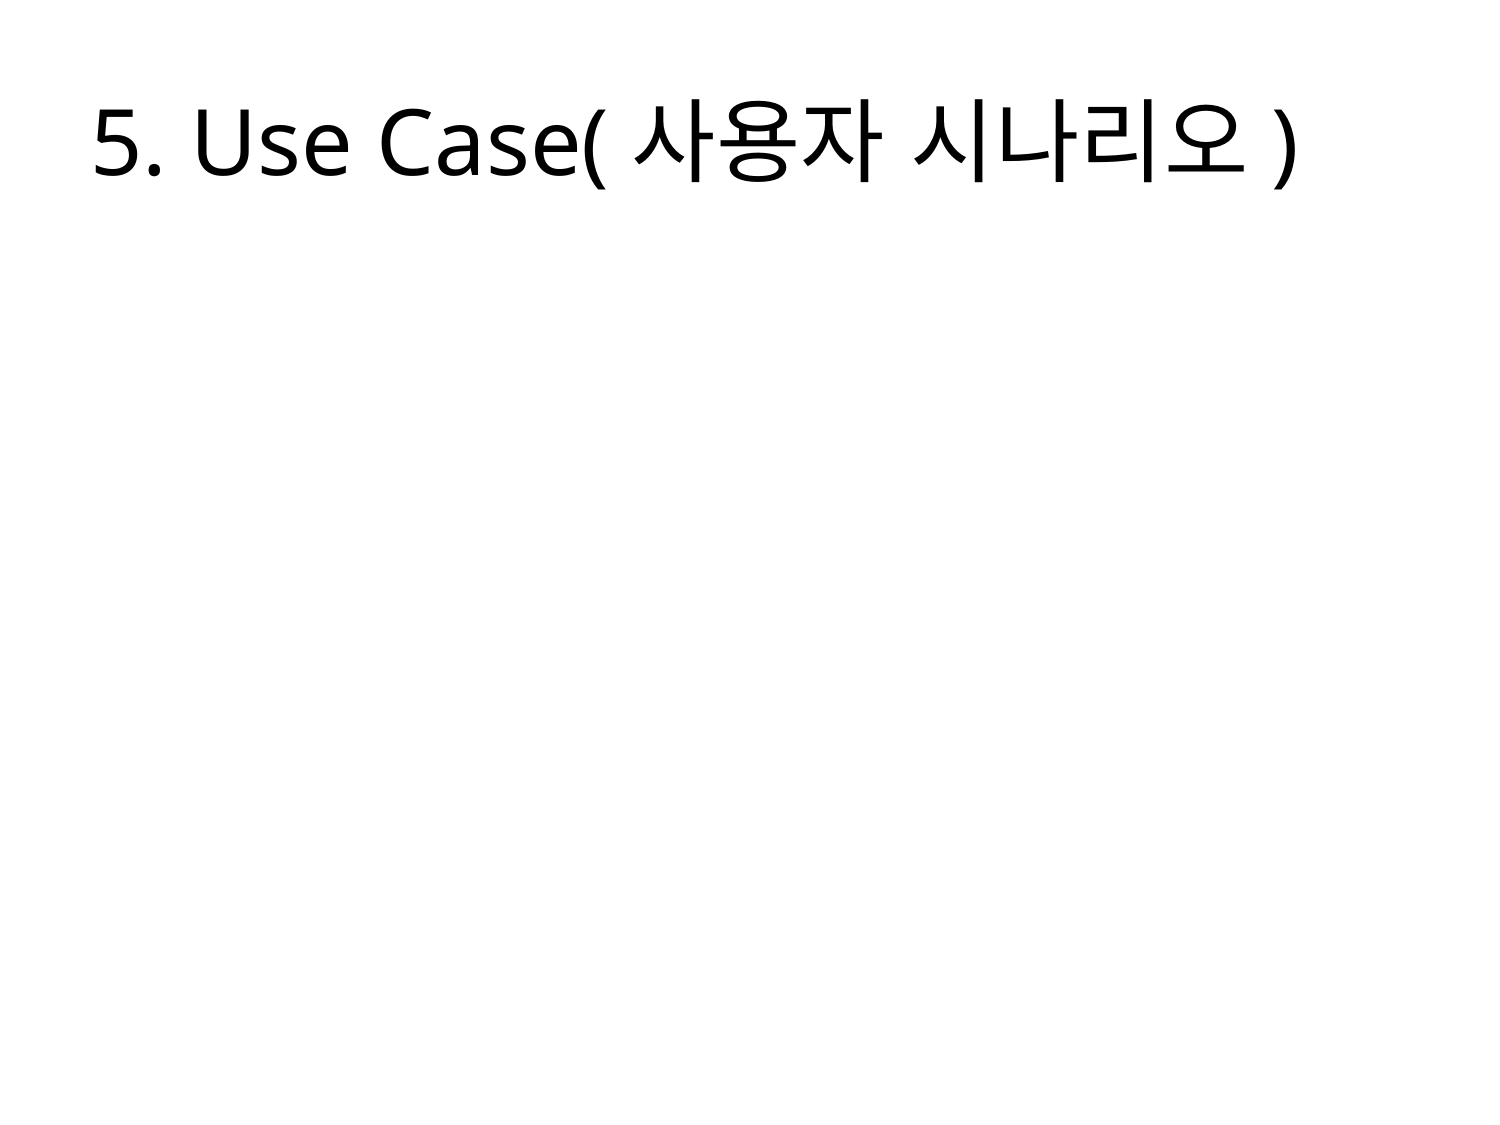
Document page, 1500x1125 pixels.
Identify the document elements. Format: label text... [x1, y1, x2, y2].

title 5. Use Case(사용자 시나리오) [75, 45, 1425, 233]
